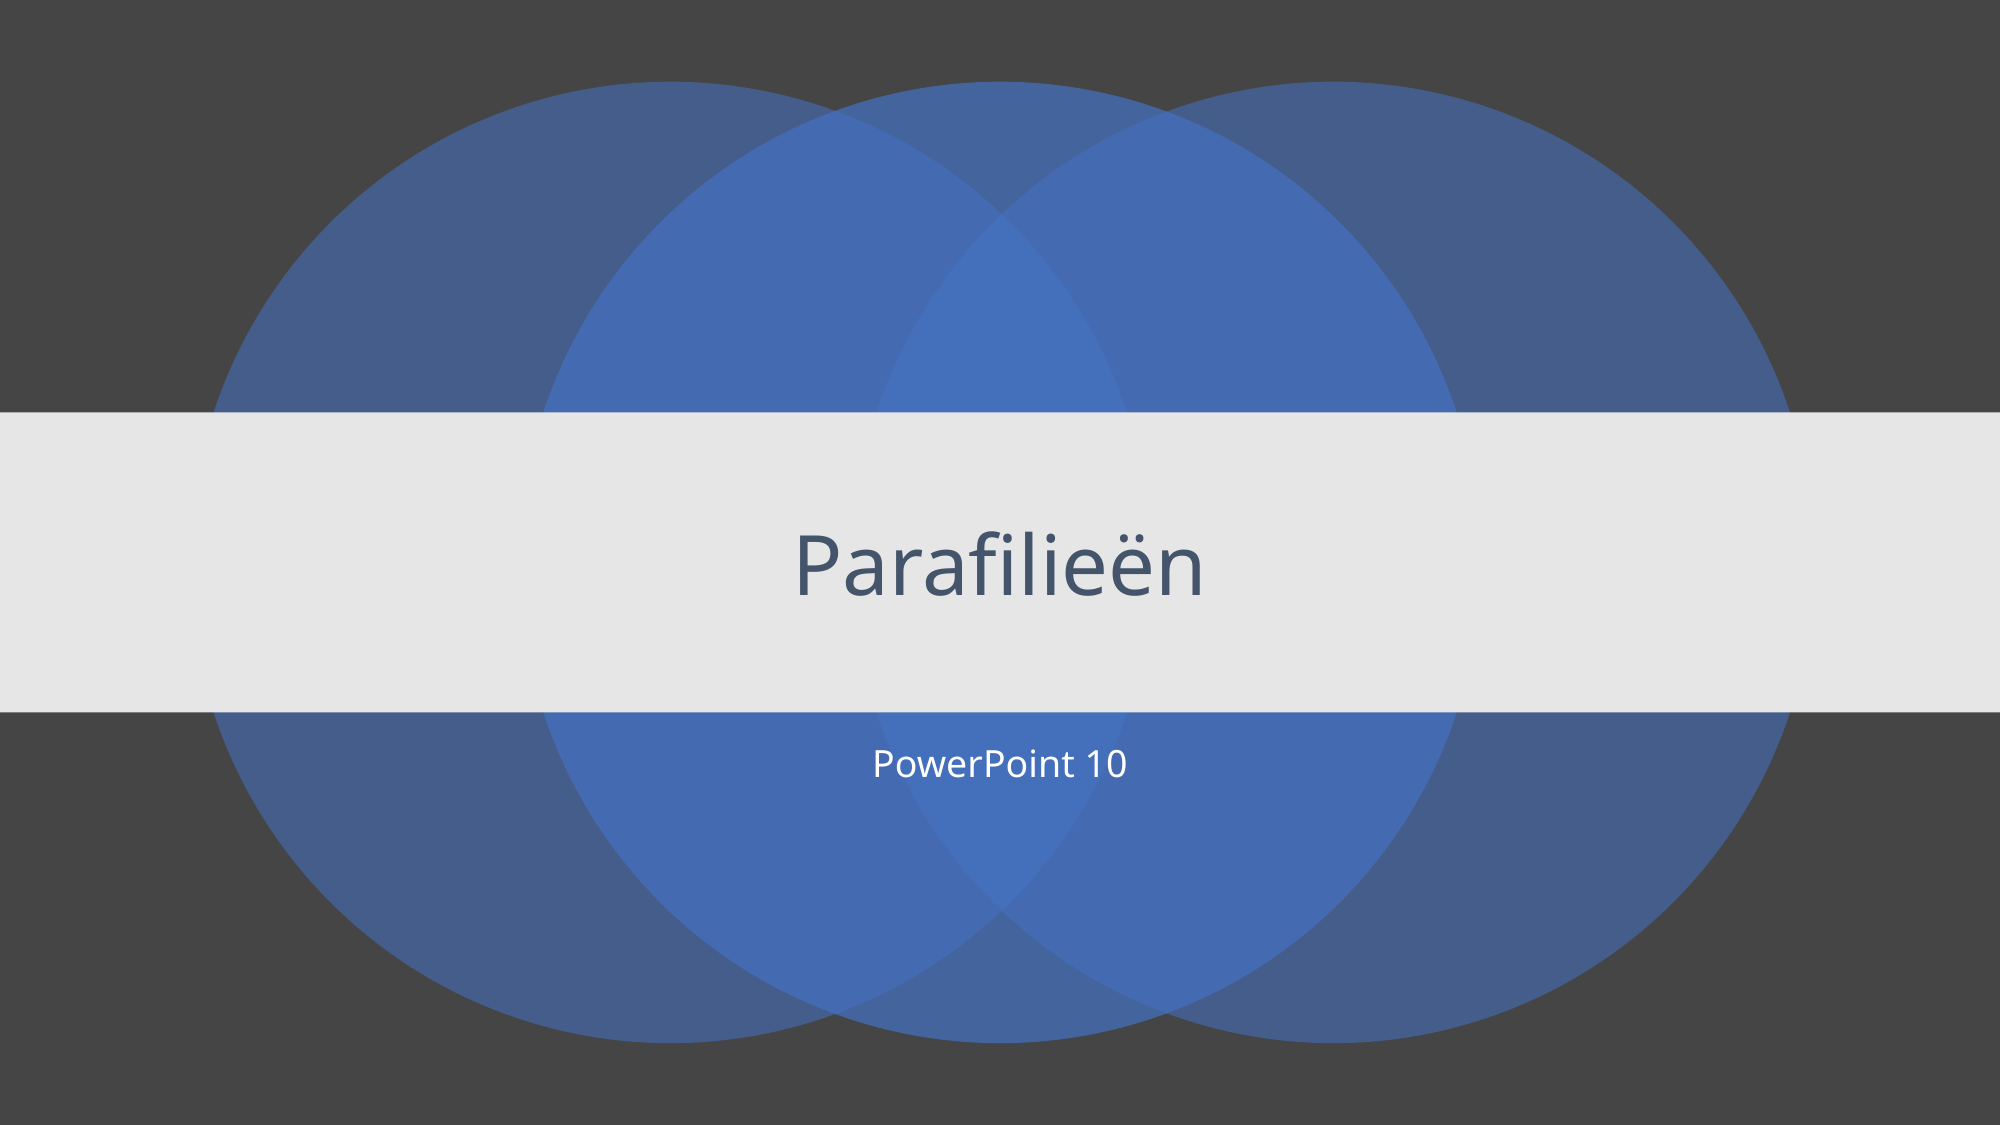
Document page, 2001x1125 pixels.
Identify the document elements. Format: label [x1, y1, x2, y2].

text_box [1814, 411, 2000, 713]
text_box [0, 411, 189, 713]
text_box [189, 81, 1814, 1044]
